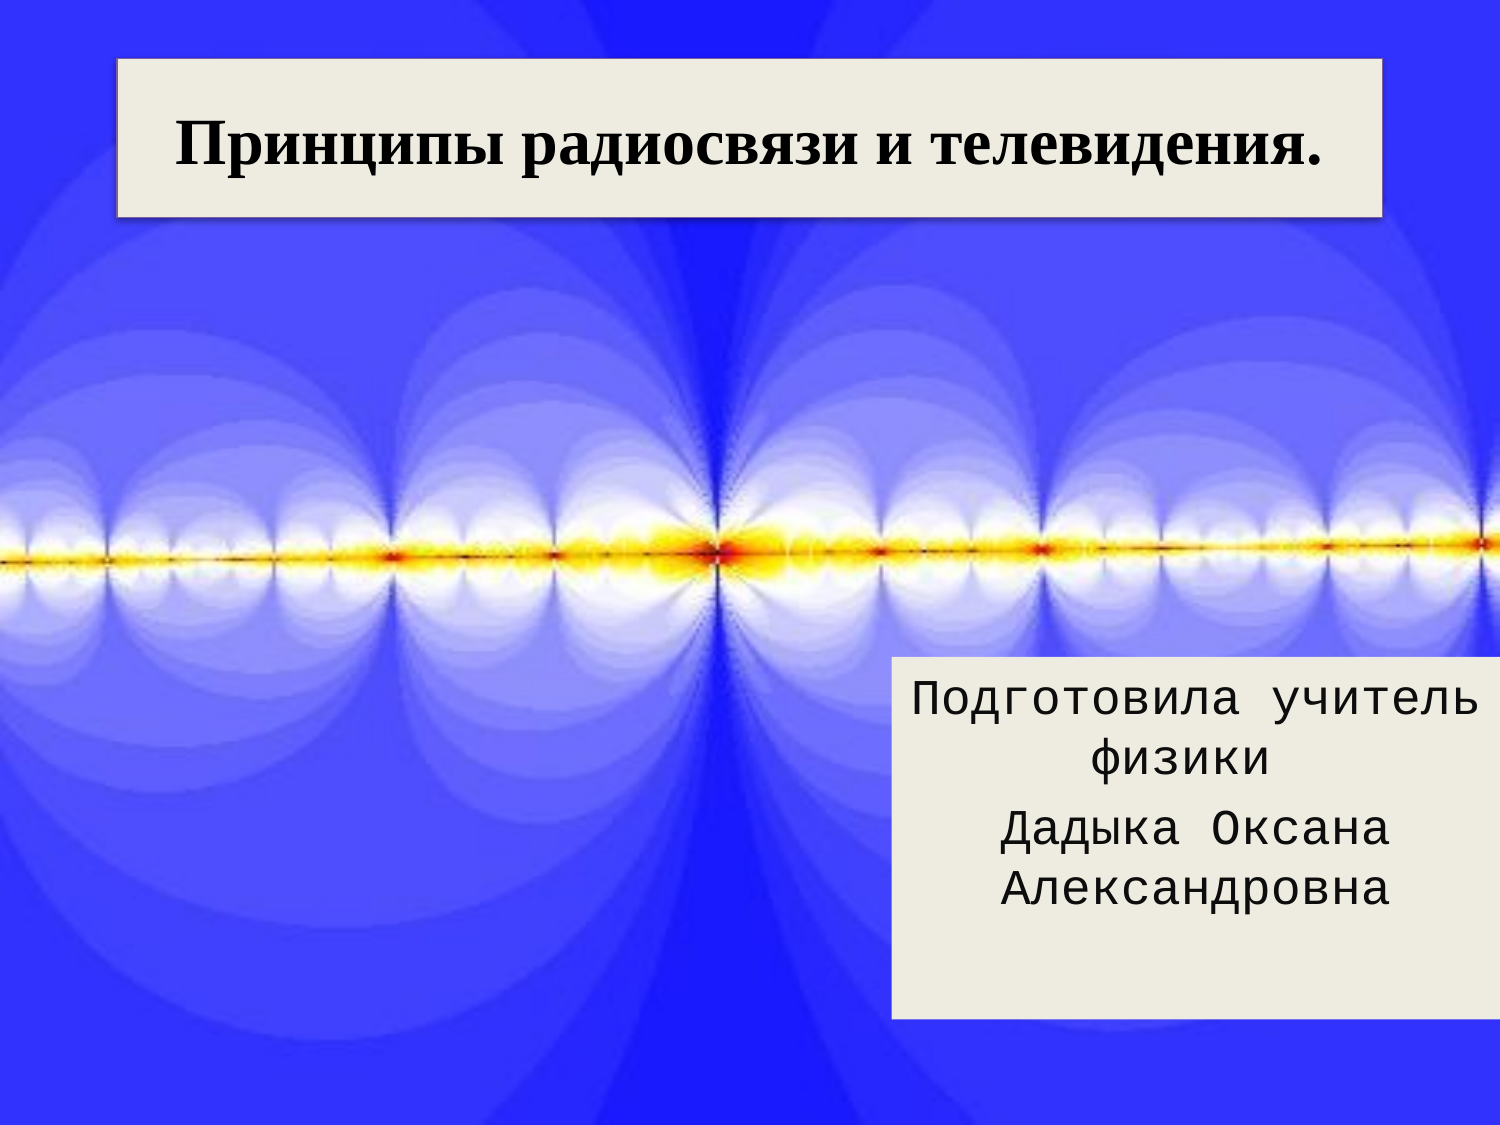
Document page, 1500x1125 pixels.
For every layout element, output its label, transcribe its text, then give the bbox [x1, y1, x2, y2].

picture [0, 0, 1500, 1125]
subtitle Подготовила учитель физики Дадыка Оксана Александровна [891, 656, 1500, 1020]
title Принципы радиосвязи и телевидения. [116, 58, 1383, 218]
